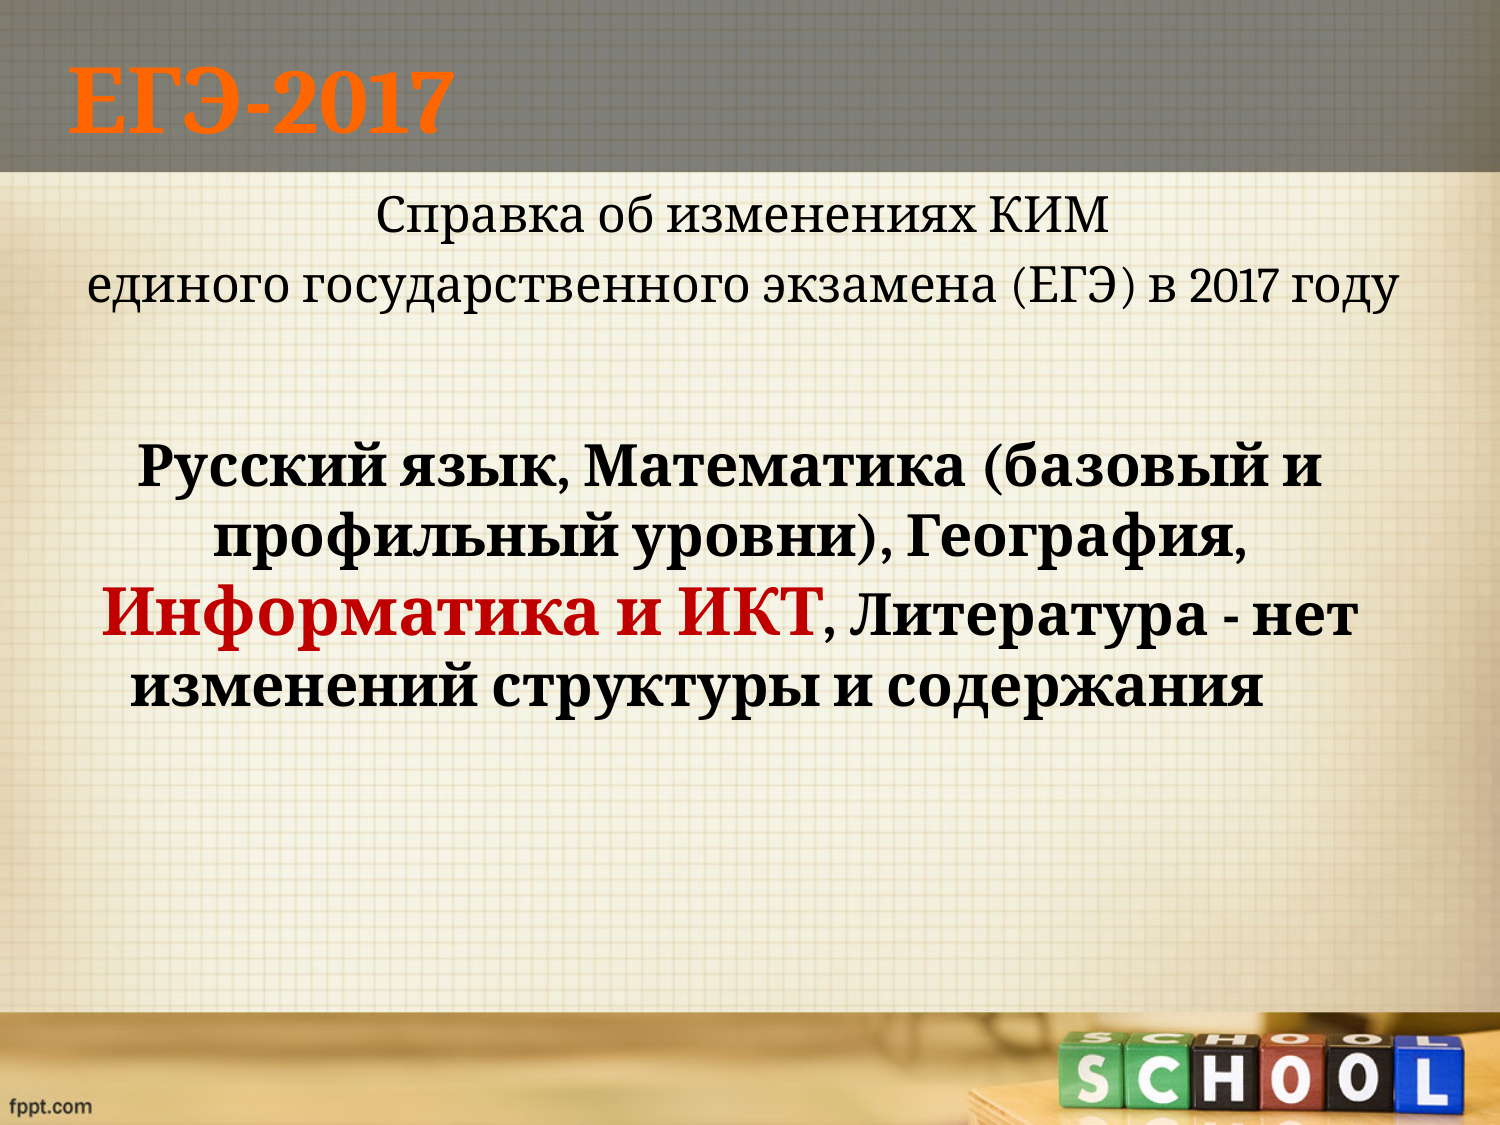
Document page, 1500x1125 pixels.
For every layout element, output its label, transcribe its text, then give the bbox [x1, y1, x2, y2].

text_box Русский язык, Математика (базовый и профильный уровни), География, Информатика и ИКТ, Литература - нет изменений структуры и содержания [68, 376, 1393, 726]
list Справка об изменениях КИМ единого государственного экзамена (ЕГЭ) в 2017 году [22, 174, 1465, 346]
title ЕГЭ-2017 [52, 26, 1403, 166]
picture [0, 0, 1500, 1125]
